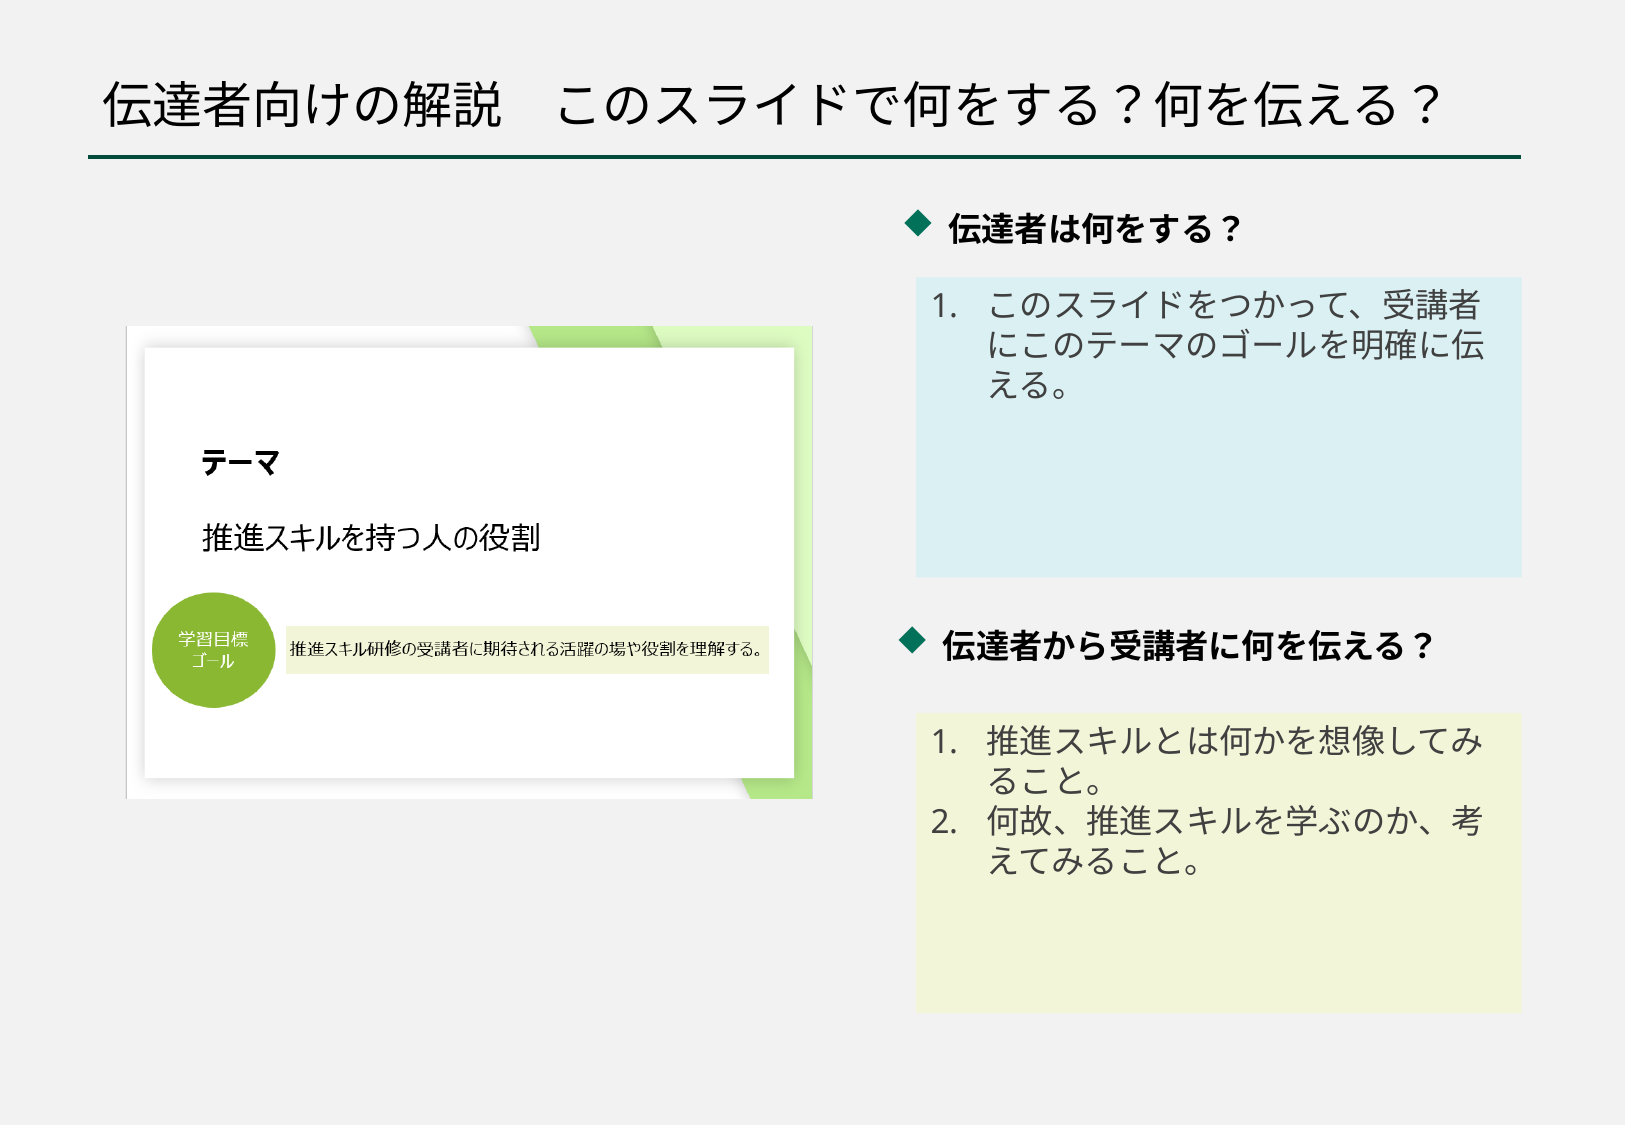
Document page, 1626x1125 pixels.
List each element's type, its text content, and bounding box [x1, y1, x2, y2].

picture [125, 326, 813, 799]
list このスライドをつかって、受講者にこのテーマのゴールを明確に伝える。 [915, 277, 1522, 578]
list 推進スキルとは何かを想像してみること。 何故、推進スキルを学ぶのか、考えてみること。 [915, 713, 1522, 1014]
